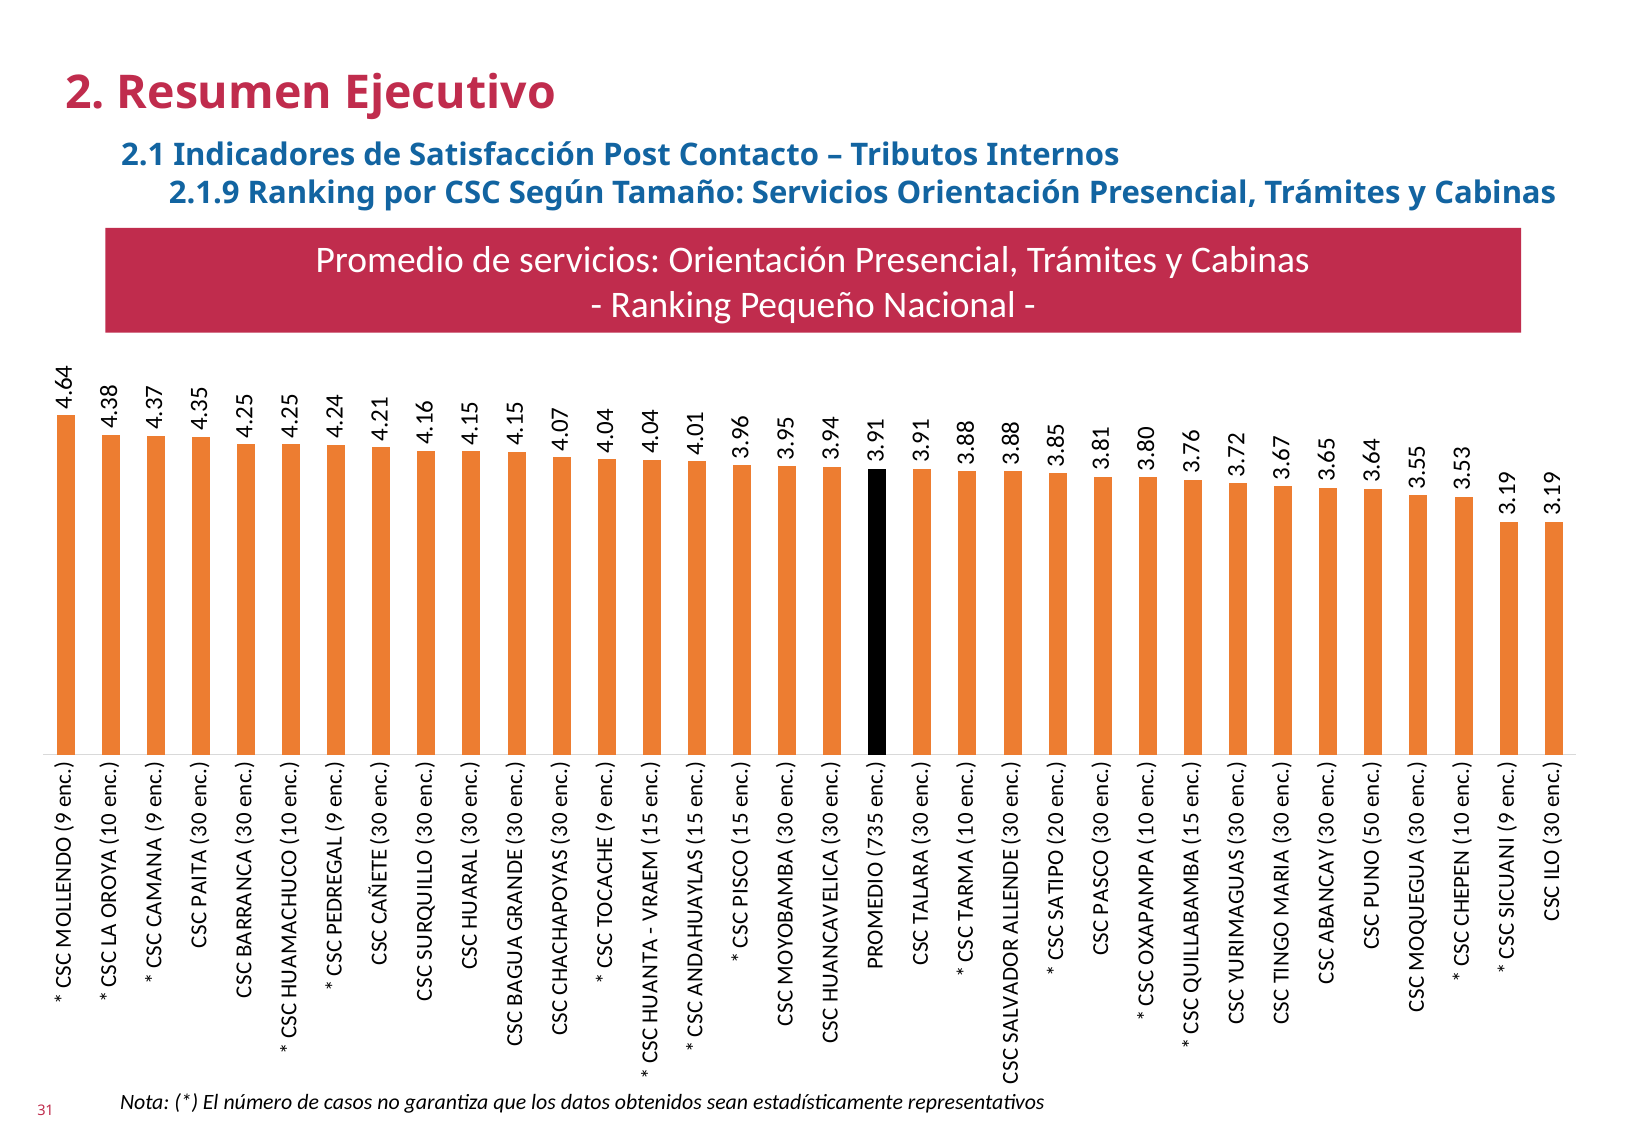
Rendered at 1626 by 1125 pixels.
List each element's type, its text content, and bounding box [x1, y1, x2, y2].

chart [18, 363, 1601, 1100]
text_box 2. Resumen Ejecutivo 2.1 Indicadores de Satisfacción Post Contacto – Tributos Internos 2.1.9 Ranking por CSC Según Tamaño: Servicios Orientación Presencial, Trámites y Cabinas [49, 59, 1625, 219]
text_box Promedio de servicios: Orientación Presencial, Trámites y Cabinas - Ranking Pequeño Nacional - [105, 227, 1522, 333]
text_box Nota: (*) El número de casos no garantiza que los datos obtenidos sean estadísticamente representativos [105, 1100, 1353, 1121]
